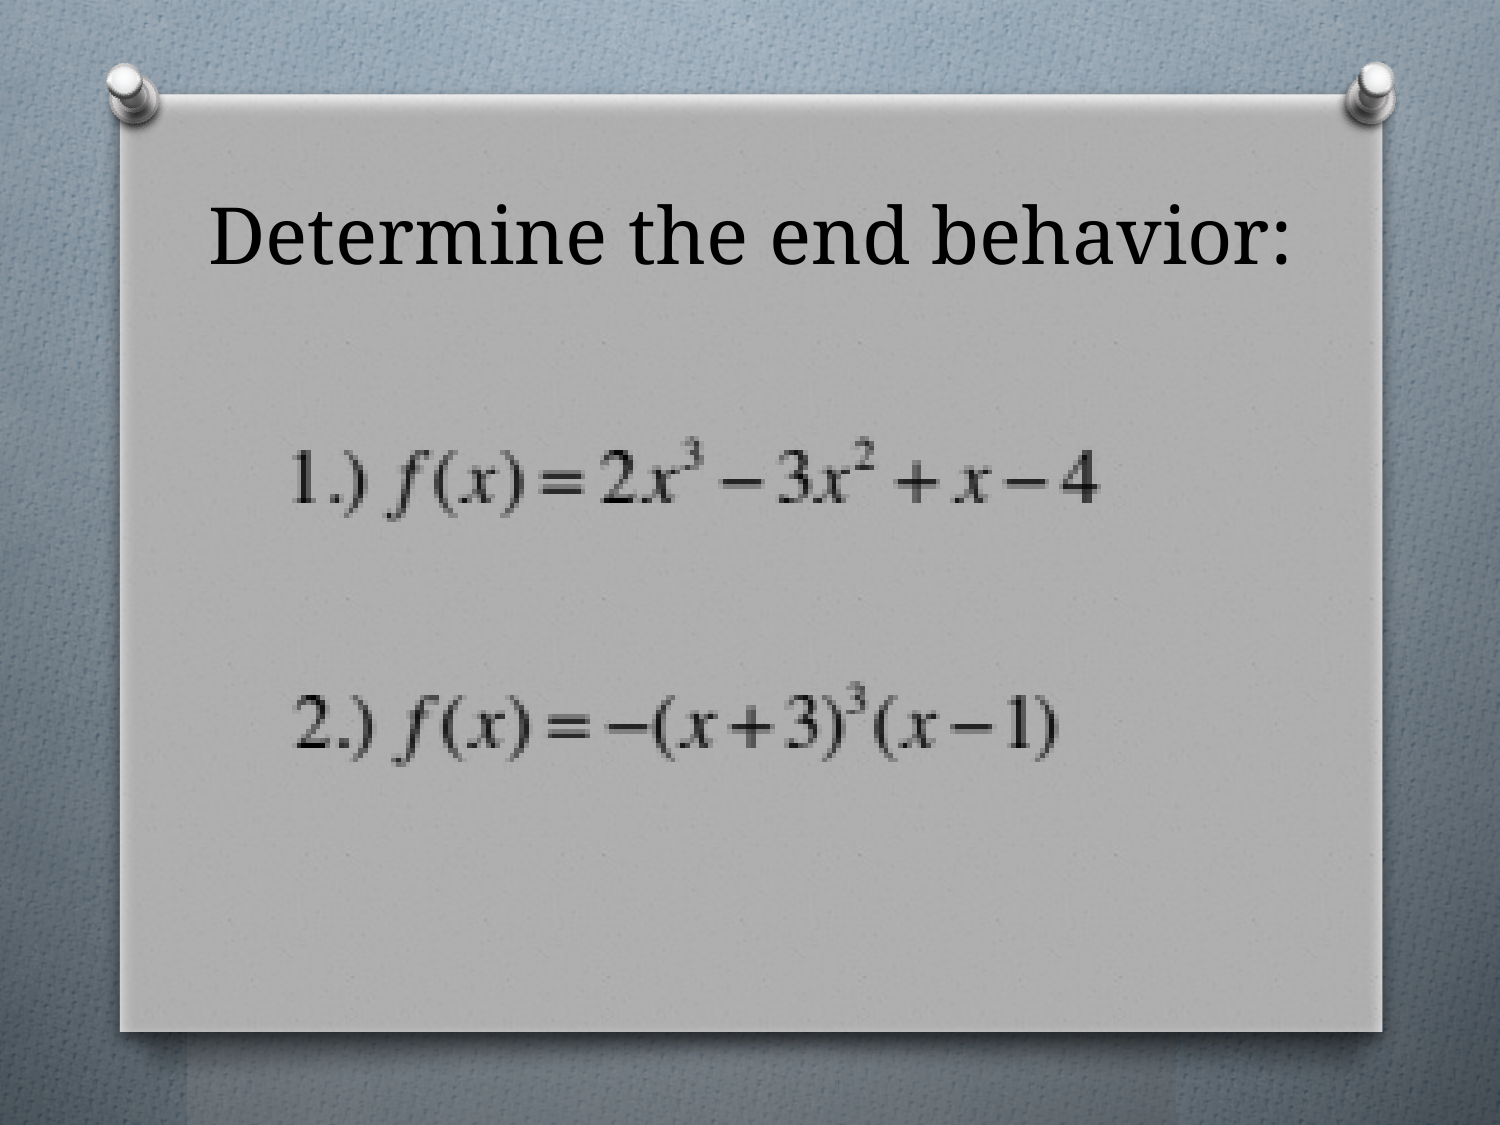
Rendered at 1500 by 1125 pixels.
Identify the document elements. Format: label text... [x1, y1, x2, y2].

picture [75, 29, 198, 153]
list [282, 422, 1108, 773]
title Determine the end behavior: [179, 134, 1323, 332]
picture [1317, 35, 1439, 156]
